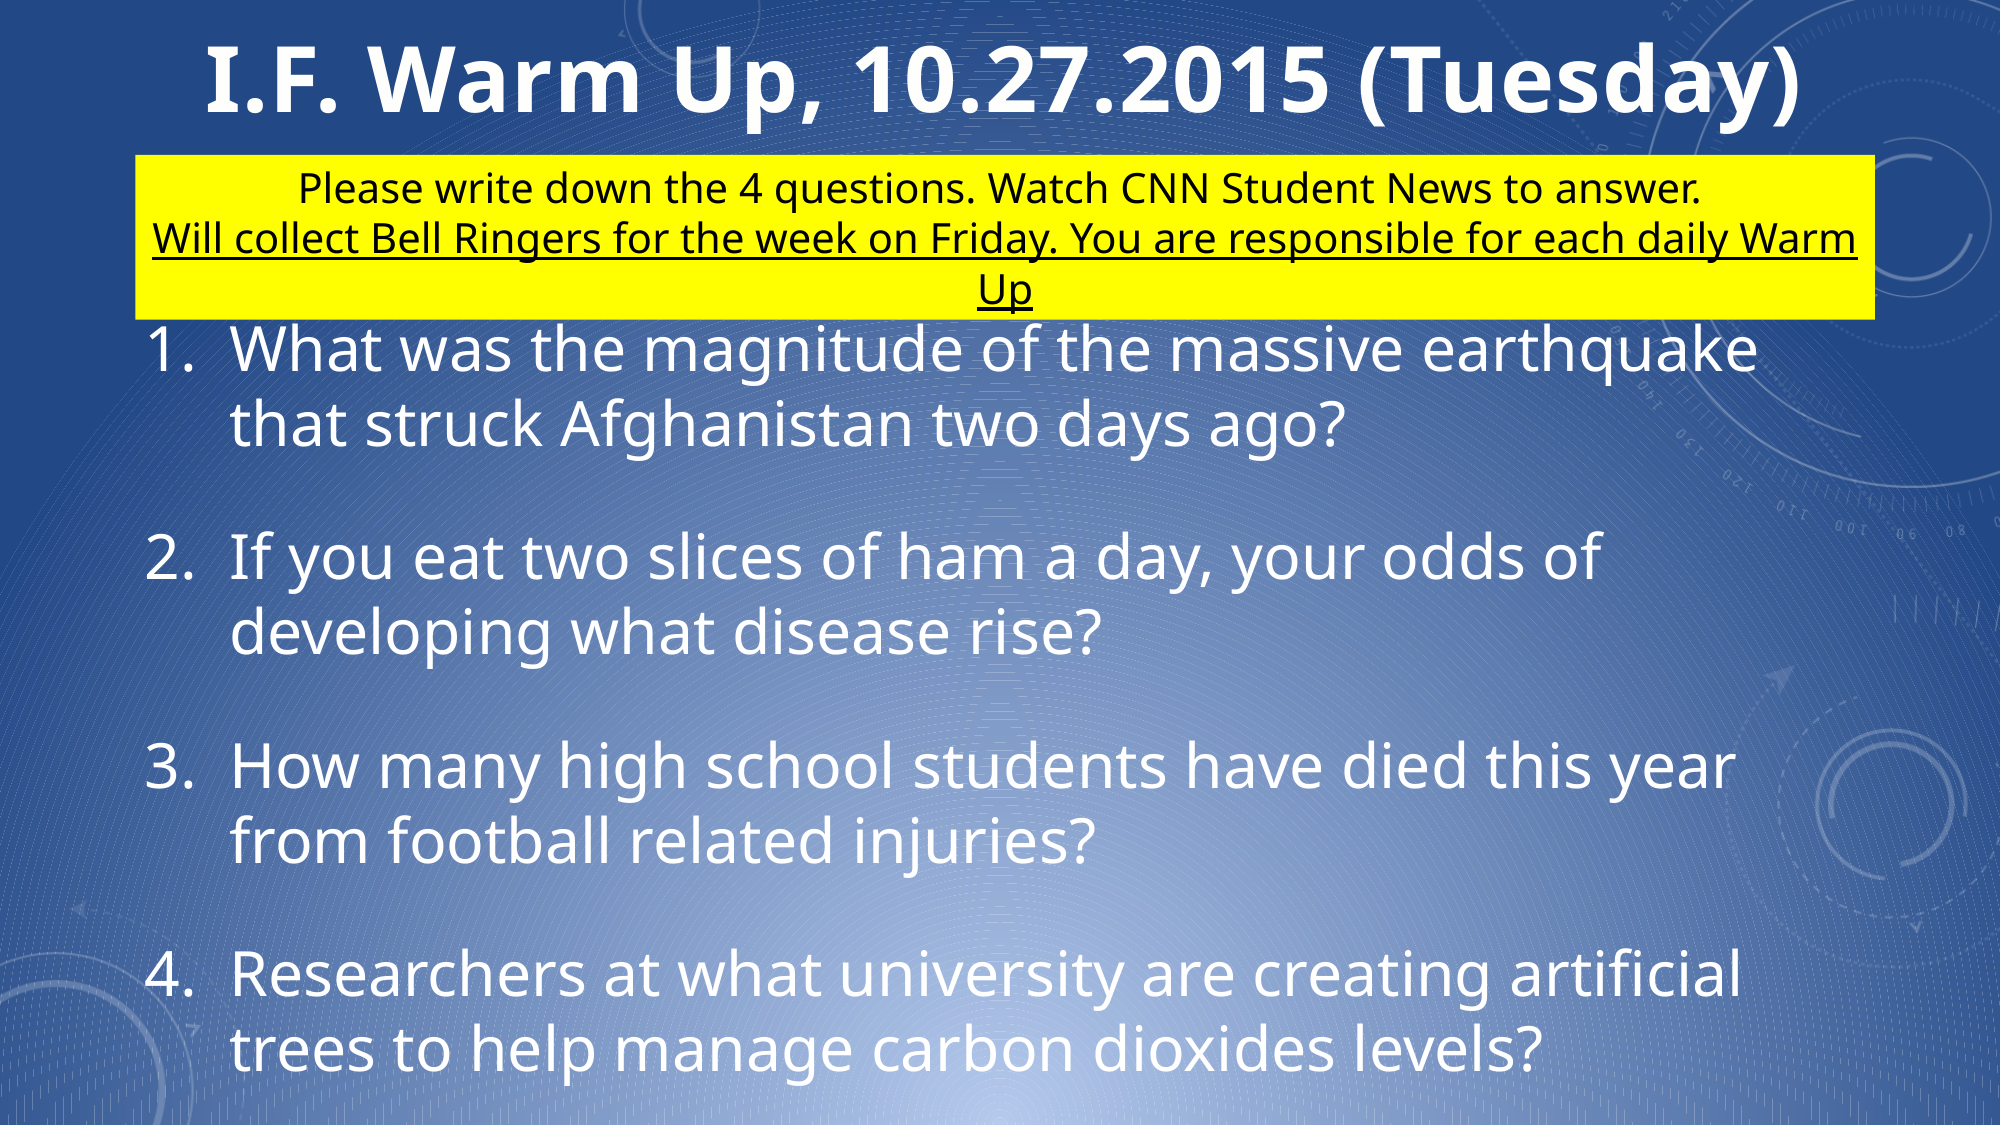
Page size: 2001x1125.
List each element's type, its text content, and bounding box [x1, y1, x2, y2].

text_box Please write down the 4 questions. Watch CNN Student News to answer. Will collect Bell Ringers for the week on Friday. You are responsible for each daily Warm Up [135, 154, 1875, 301]
text_box What was the magnitude of the massive earthquake that struck Afghanistan two days ago? If you eat two slices of ham a day, your odds of developing what disease rise? How many high school students have died this year from football related injuries? Researchers at what university are creating artificial trees to help manage carbon dioxides levels? [67, 301, 1943, 1092]
picture [0, 0, 2000, 1125]
text_box I.F. Warm Up, 10.27.2015 (Tuesday) [135, 13, 1875, 139]
